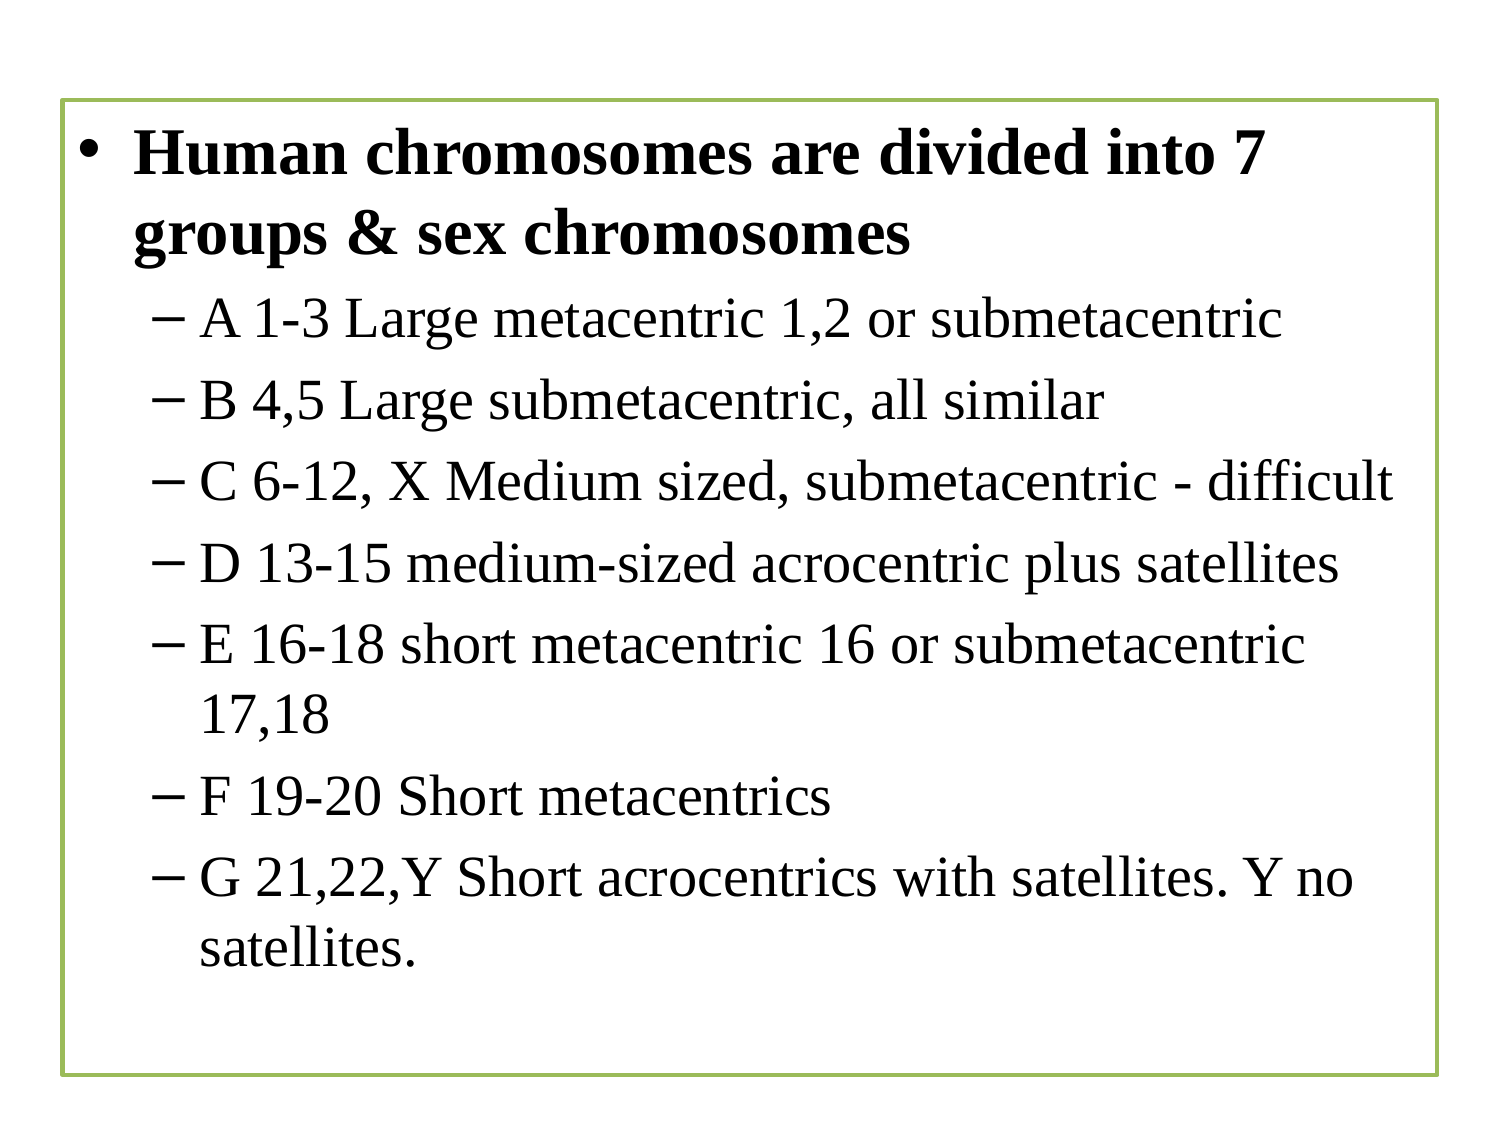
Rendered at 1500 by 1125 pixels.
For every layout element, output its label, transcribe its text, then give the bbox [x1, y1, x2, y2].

list Human chromosomes are divided into 7 groups & sex chromosomes A 1-3 Large metacentric 1,2 or submetacentric B 4,5 Large submetacentric, all similar C 6-12, X Medium sized, submetacentric - difficult D 13-15 medium-sized acrocentric plus satellites E 16-18 short metacentric 16 or submetacentric 17,18 F 19-20 Short metacentrics G 21,22,Y Short acrocentrics with satellites. Y no satellites. [60, 98, 1439, 1077]
